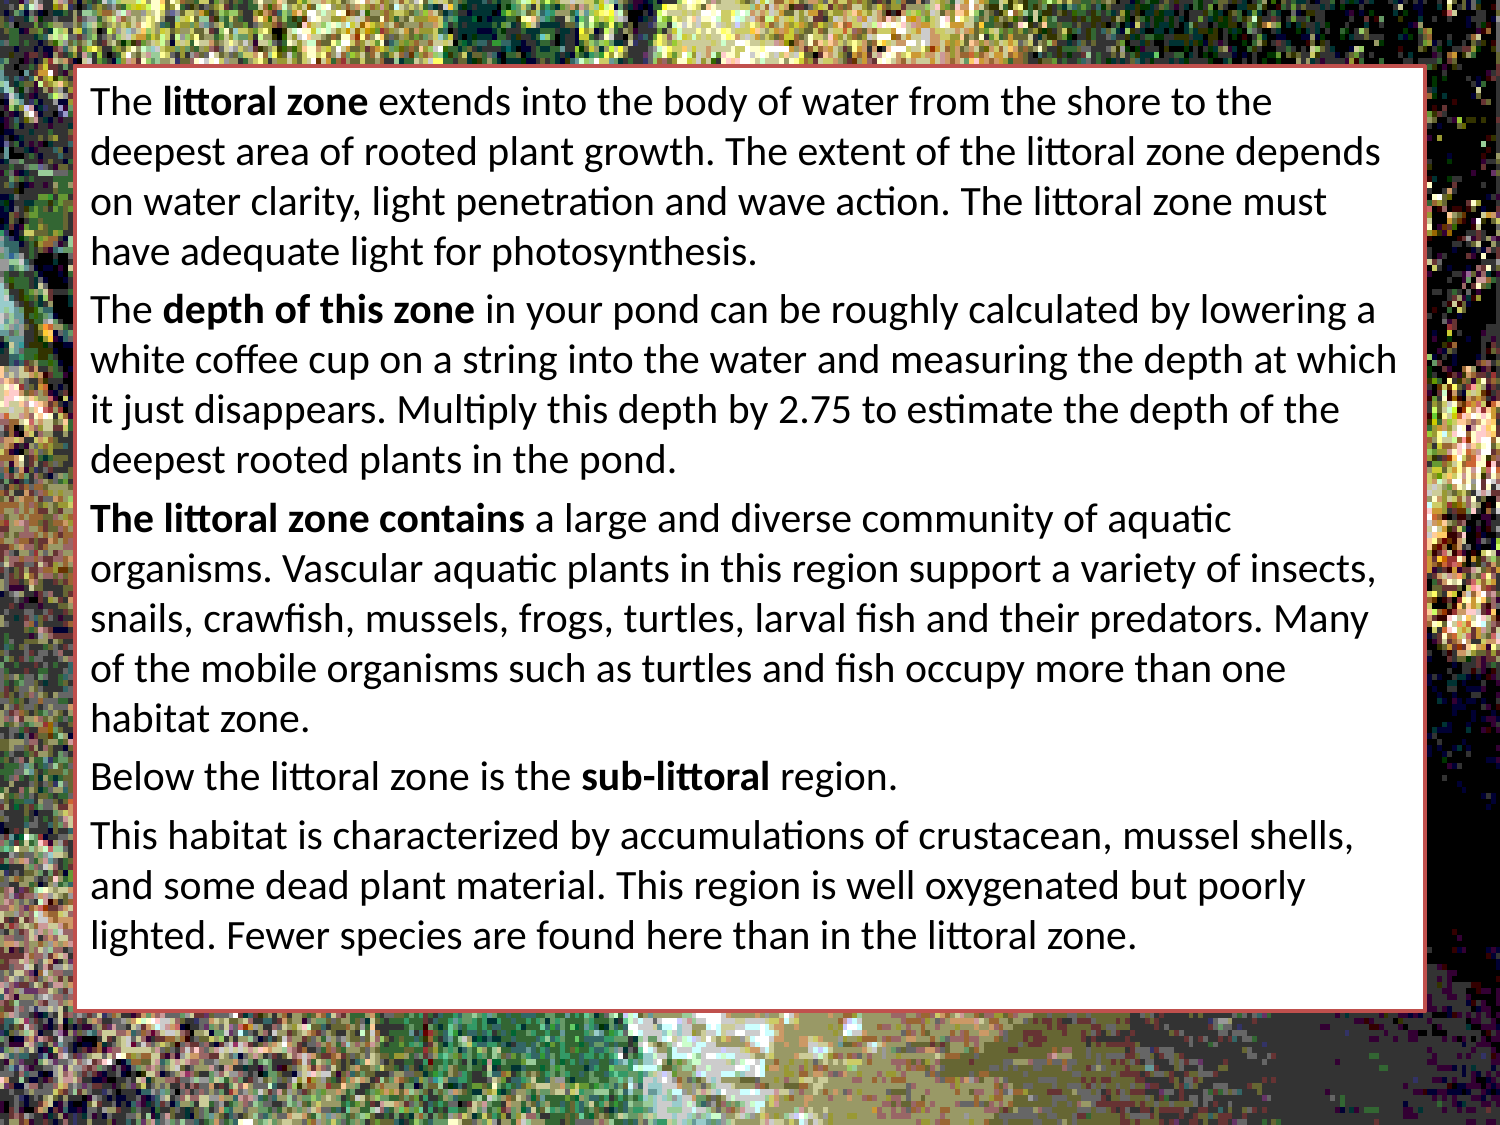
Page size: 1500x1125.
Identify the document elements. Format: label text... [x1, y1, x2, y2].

picture [0, 0, 1500, 1125]
list The littoral zone extends into the body of water from the shore to the deepest area of rooted plant growth. The extent of the littoral zone depends on water clarity, light penetration and wave action. The littoral zone must have adequate light for photosynthesis. The depth of this zone in your pond can be roughly calculated by lowering a white coffee cup on a string into the water and measuring the depth at which it just disappears. Multiply this depth by 2.75 to estimate the depth of the deepest rooted plants in the pond. The littoral zone contains a large and diverse community of aquatic organisms. Vascular aquatic plants in this region support a variety of insects, snails, crawfish, mussels, frogs, turtles, larval fish and their predators. Many of the mobile organisms such as turtles and fish occupy more than one habitat zone. Below the littoral zone is the sub-littoral region. This habitat is characterized by accumulations of crustacean, mussel shells, and some dead plant material. This region is well oxygenated but poorly lighted. Fewer species are found here than in the littoral zone. [73, 64, 1427, 1013]
